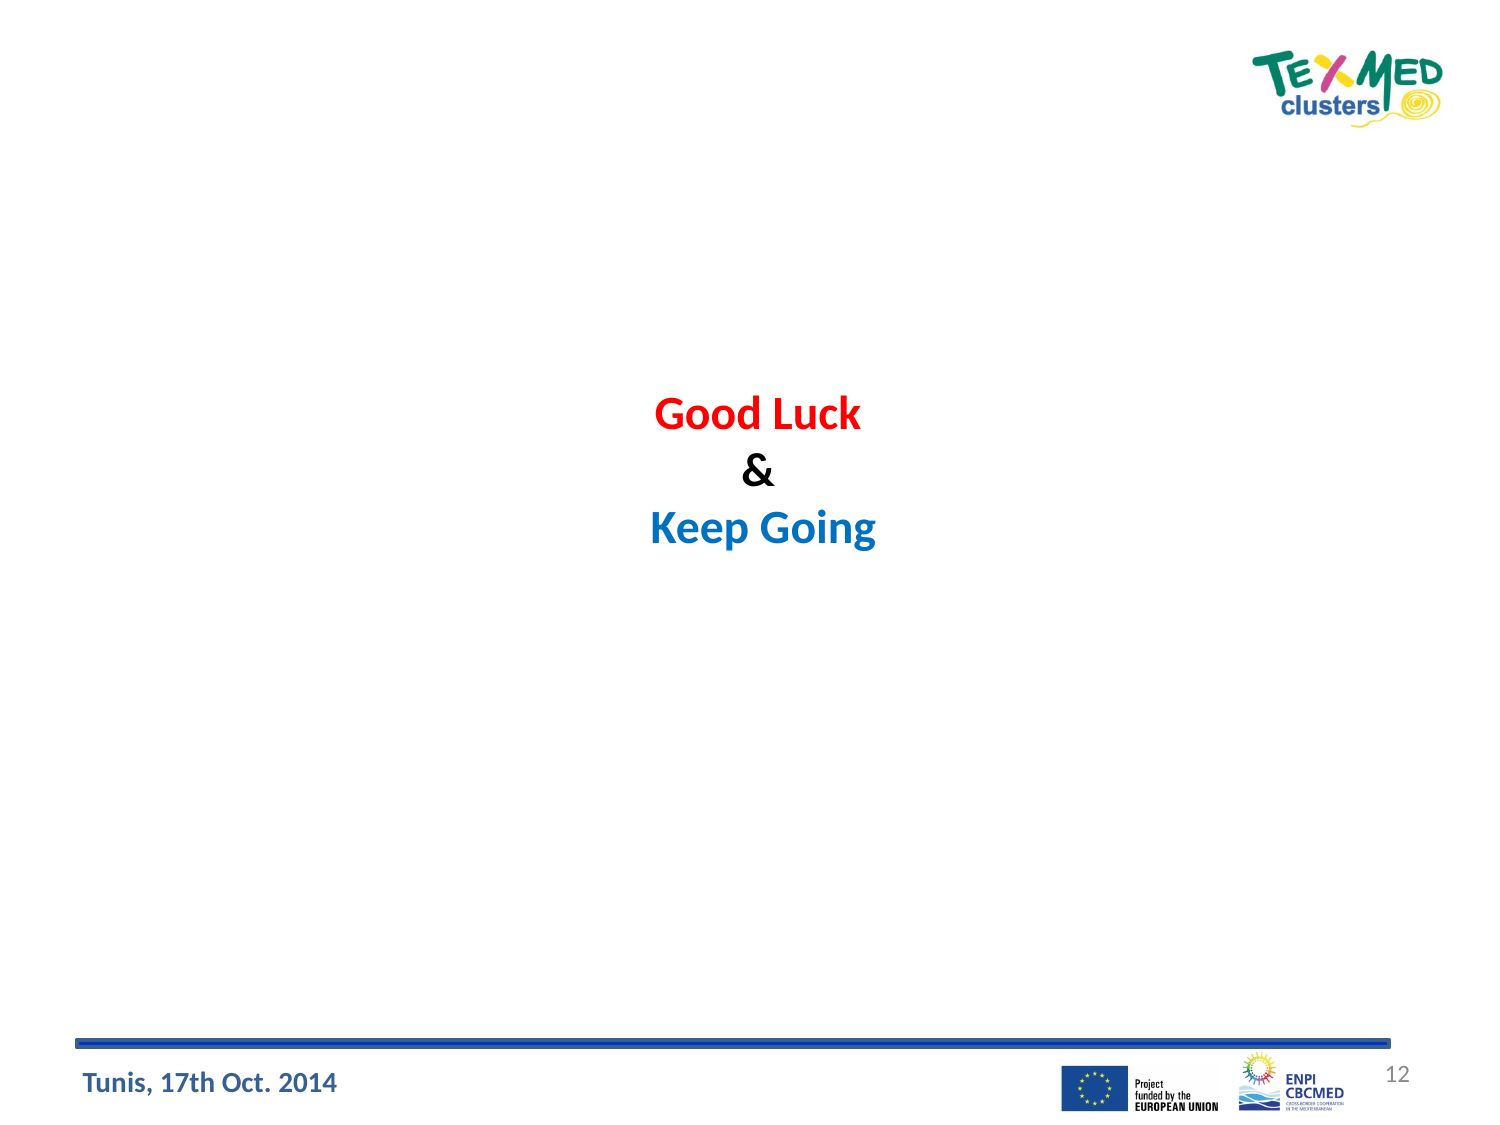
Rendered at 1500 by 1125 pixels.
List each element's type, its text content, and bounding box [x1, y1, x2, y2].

slide_number 12 [1074, 1042, 1425, 1103]
text_box [75, 1038, 1391, 1049]
picture [1060, 1065, 1219, 1112]
title Good Luck & Keep Going [88, 373, 1439, 561]
picture [1238, 1051, 1344, 1111]
picture [1245, 42, 1447, 134]
text_box Tunis, 17th Oct. 2014 [67, 1056, 552, 1106]
